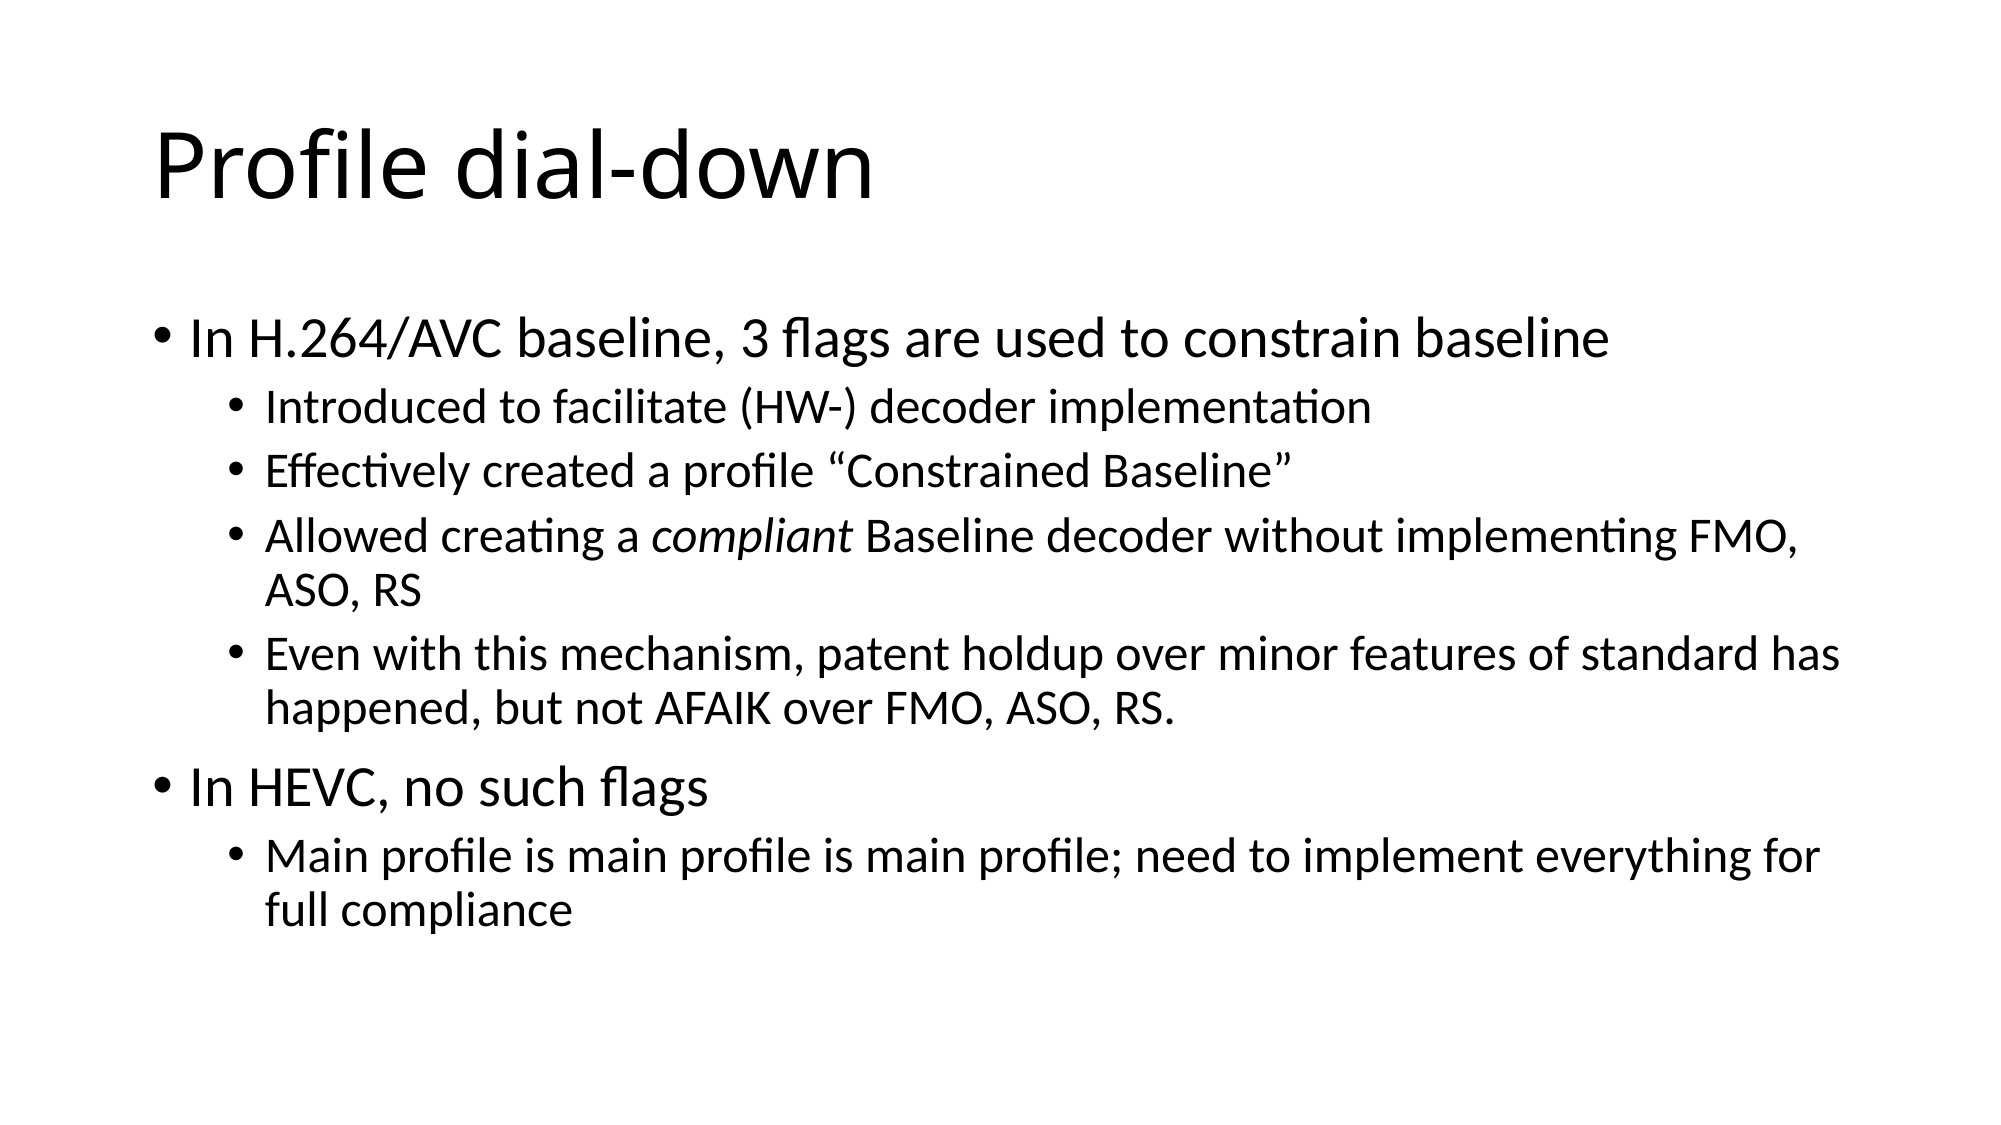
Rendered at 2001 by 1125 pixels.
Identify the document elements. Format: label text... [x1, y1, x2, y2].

title Profile dial-down [137, 59, 1863, 278]
list In H.264/AVC baseline, 3 flags are used to constrain baseline Introduced to facilitate (HW-) decoder implementation Effectively created a profile “Constrained Baseline” Allowed creating a compliant Baseline decoder without implementing FMO, ASO, RS Even with this mechanism, patent holdup over minor features of standard has happened, but not AFAIK over FMO, ASO, RS. In HEVC, no such flags Main profile is main profile is main profile; need to implement everything for full compliance [137, 299, 1863, 1014]
